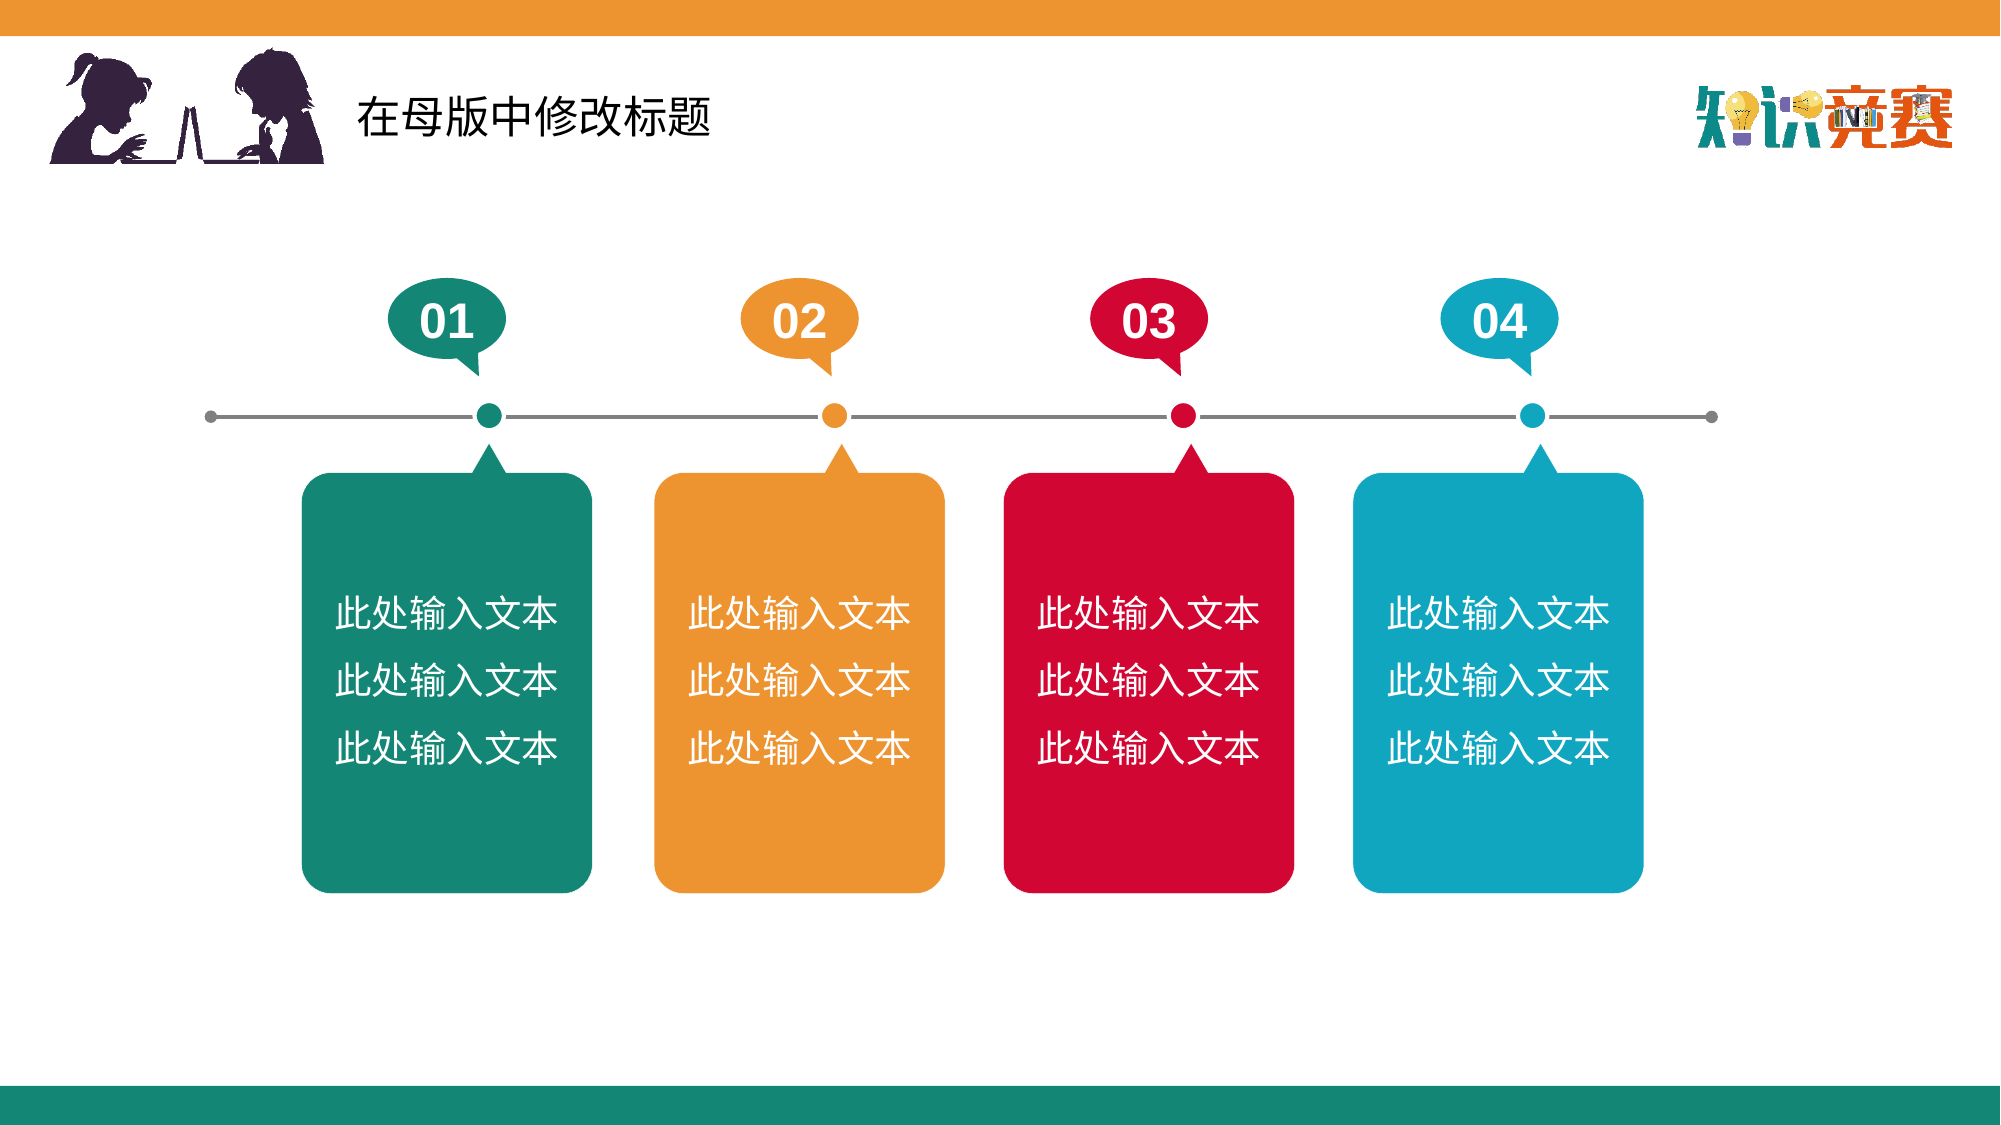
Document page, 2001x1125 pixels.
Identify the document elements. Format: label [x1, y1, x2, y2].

text_box [1352, 277, 1644, 894]
text_box [1644, 410, 1718, 424]
picture [1696, 85, 1952, 148]
text_box [1003, 277, 1295, 894]
picture [49, 47, 324, 164]
text_box [654, 277, 946, 894]
text_box [301, 277, 593, 894]
text_box [204, 410, 301, 423]
